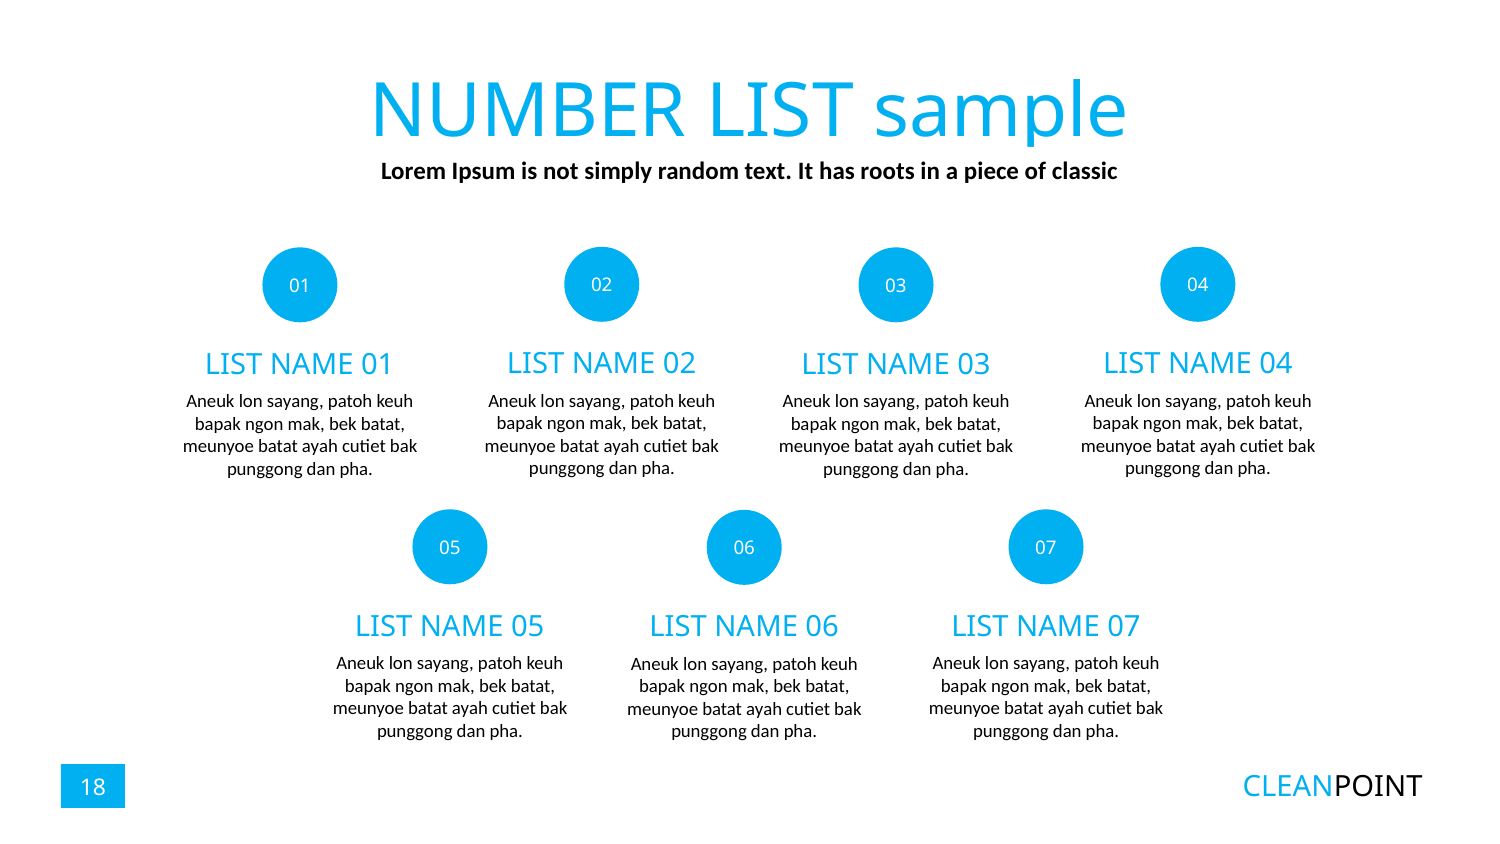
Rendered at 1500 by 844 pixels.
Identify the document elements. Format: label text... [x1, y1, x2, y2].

text_box CLEANPOINT [149, 746, 1438, 810]
text_box 05 [410, 507, 490, 580]
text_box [299, 581, 592, 750]
text_box 18 [59, 762, 127, 810]
text_box 03 [856, 245, 936, 318]
text_box 07 [1006, 507, 1086, 580]
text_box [745, 319, 1045, 488]
text_box 04 [1158, 244, 1238, 317]
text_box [149, 319, 449, 488]
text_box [1047, 318, 1349, 488]
title NUMBER LIST sample [300, 96, 1200, 160]
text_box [451, 318, 746, 488]
text_box 06 [704, 507, 784, 580]
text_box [895, 581, 1197, 750]
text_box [593, 581, 894, 751]
text_box Lorem Ipsum is not simply random text. It has roots in a piece of classic [337, 146, 1163, 192]
text_box 02 [562, 244, 642, 317]
text_box 01 [260, 245, 340, 318]
